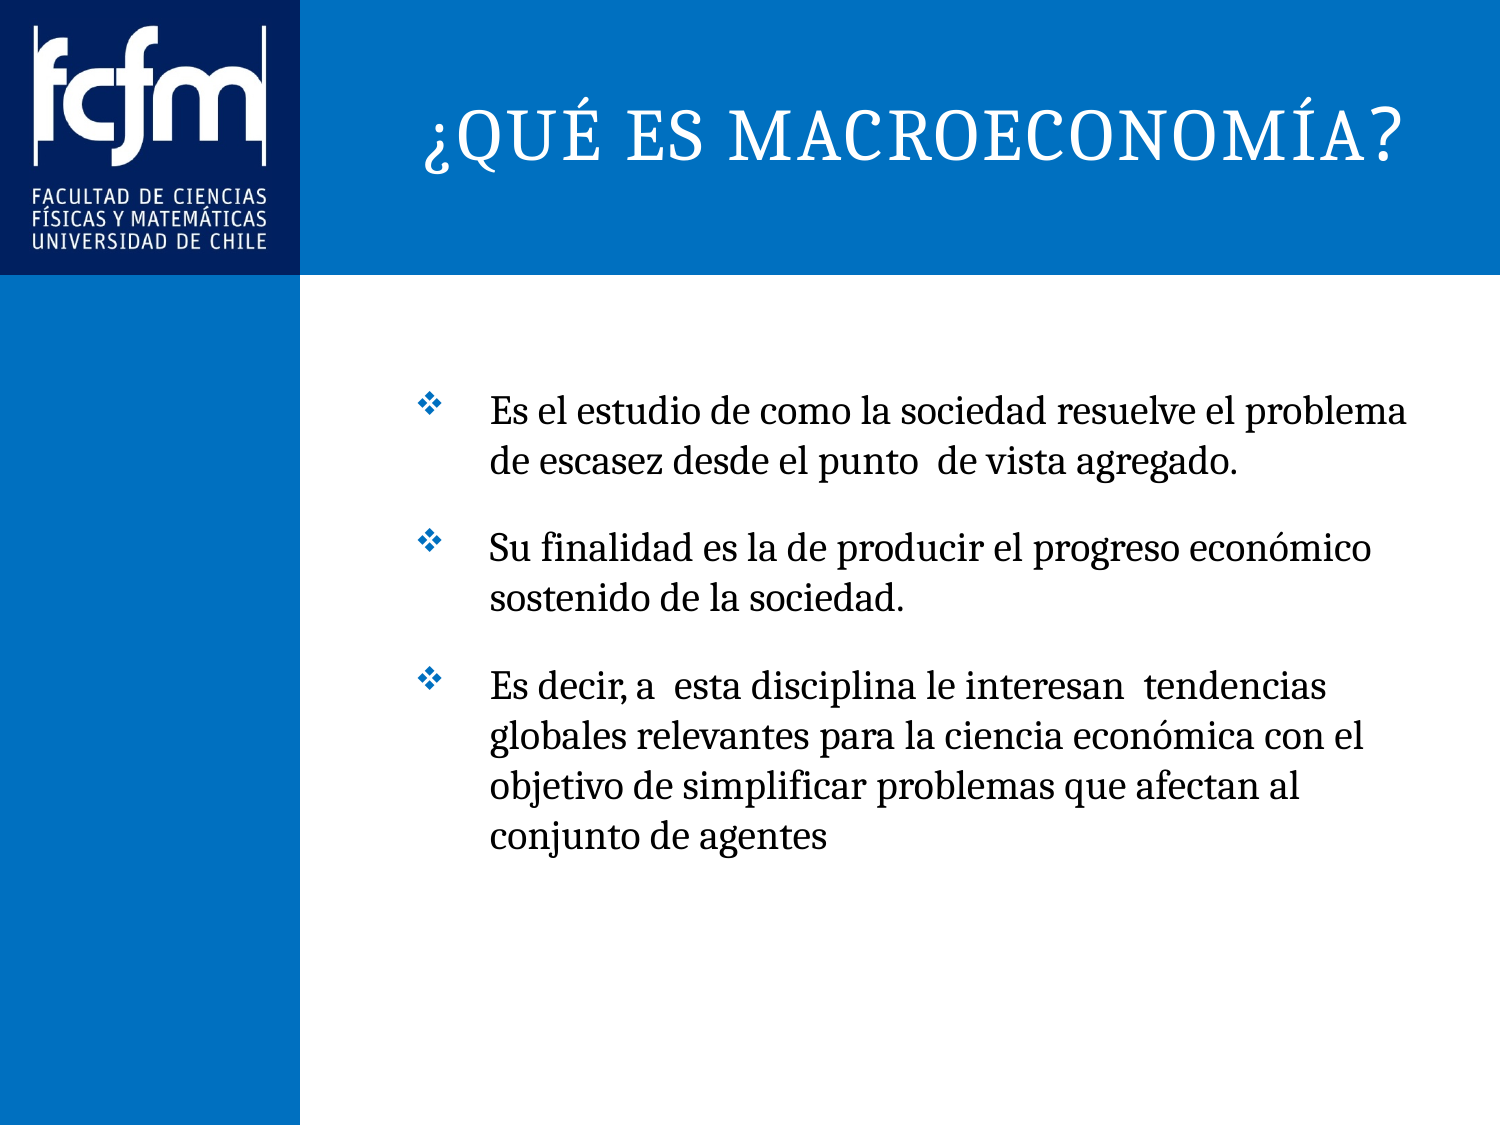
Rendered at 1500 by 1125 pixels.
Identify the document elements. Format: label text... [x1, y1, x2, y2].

title ¿QUÉ ES MACROECONOMÍA? [399, 37, 1425, 225]
list Es el estudio de como la sociedad resuelve el problema de escasez desde el punto de vista agregado. Su finalidad es la de producir el progreso económico sostenido de la sociedad. Es decir, a esta disciplina le interesan tendencias globales relevantes para la ciencia económica con el objetivo de simplificar problemas que afectan al conjunto de agentes [399, 374, 1426, 1006]
picture [29, 18, 272, 254]
